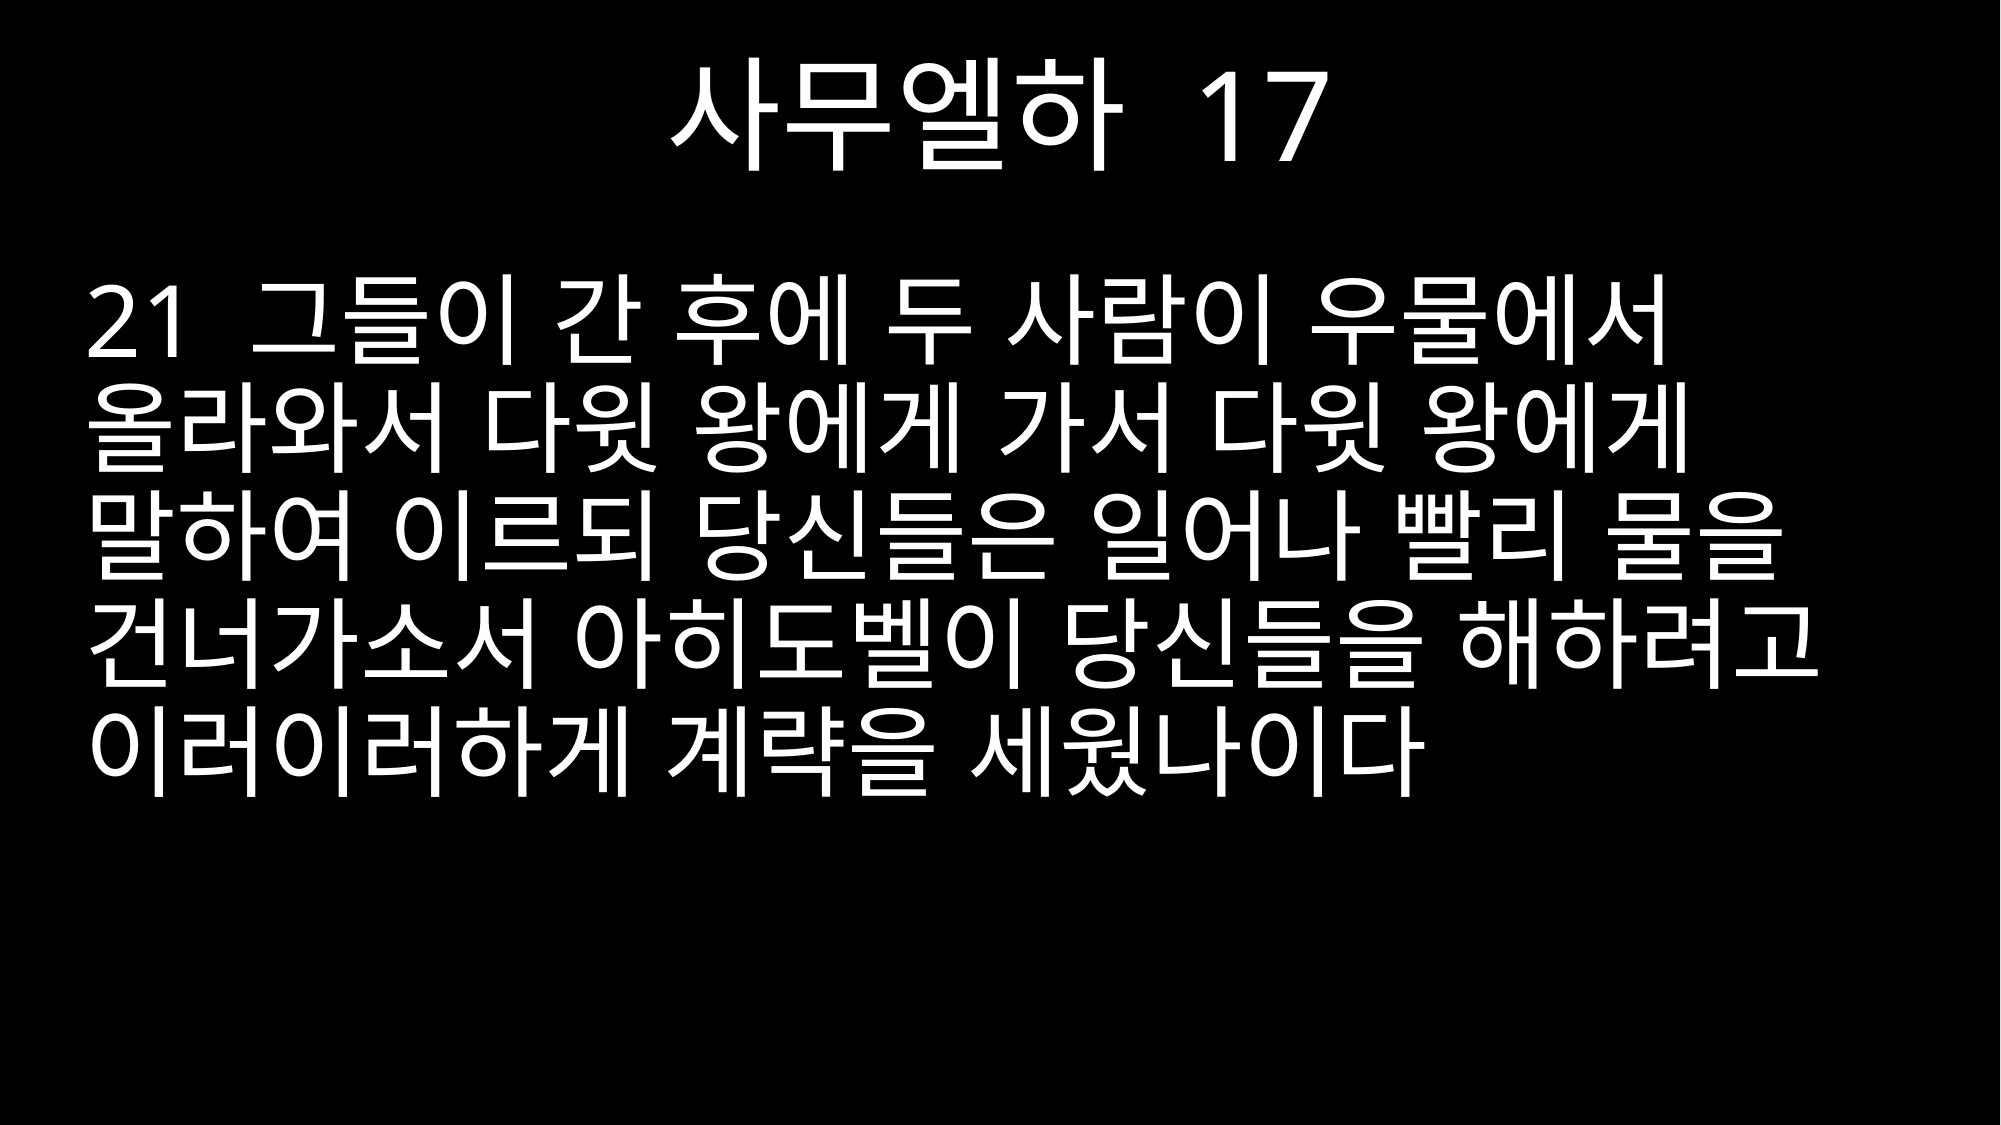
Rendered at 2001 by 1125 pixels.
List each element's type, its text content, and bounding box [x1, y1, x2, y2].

footer 사무엘하 17 [0, 32, 2000, 192]
picture [0, 0, 2001, 1125]
list 21 그들이 간 후에 두 사람이 우물에서 올라와서 다윗 왕에게 가서 다윗 왕에게 말하여 이르되 당신들은 일어나 빨리 물을 건너가소서 아히도벨이 당신들을 해하려고 이러이러하게 계략을 세웠나이다 [69, 263, 1953, 423]
